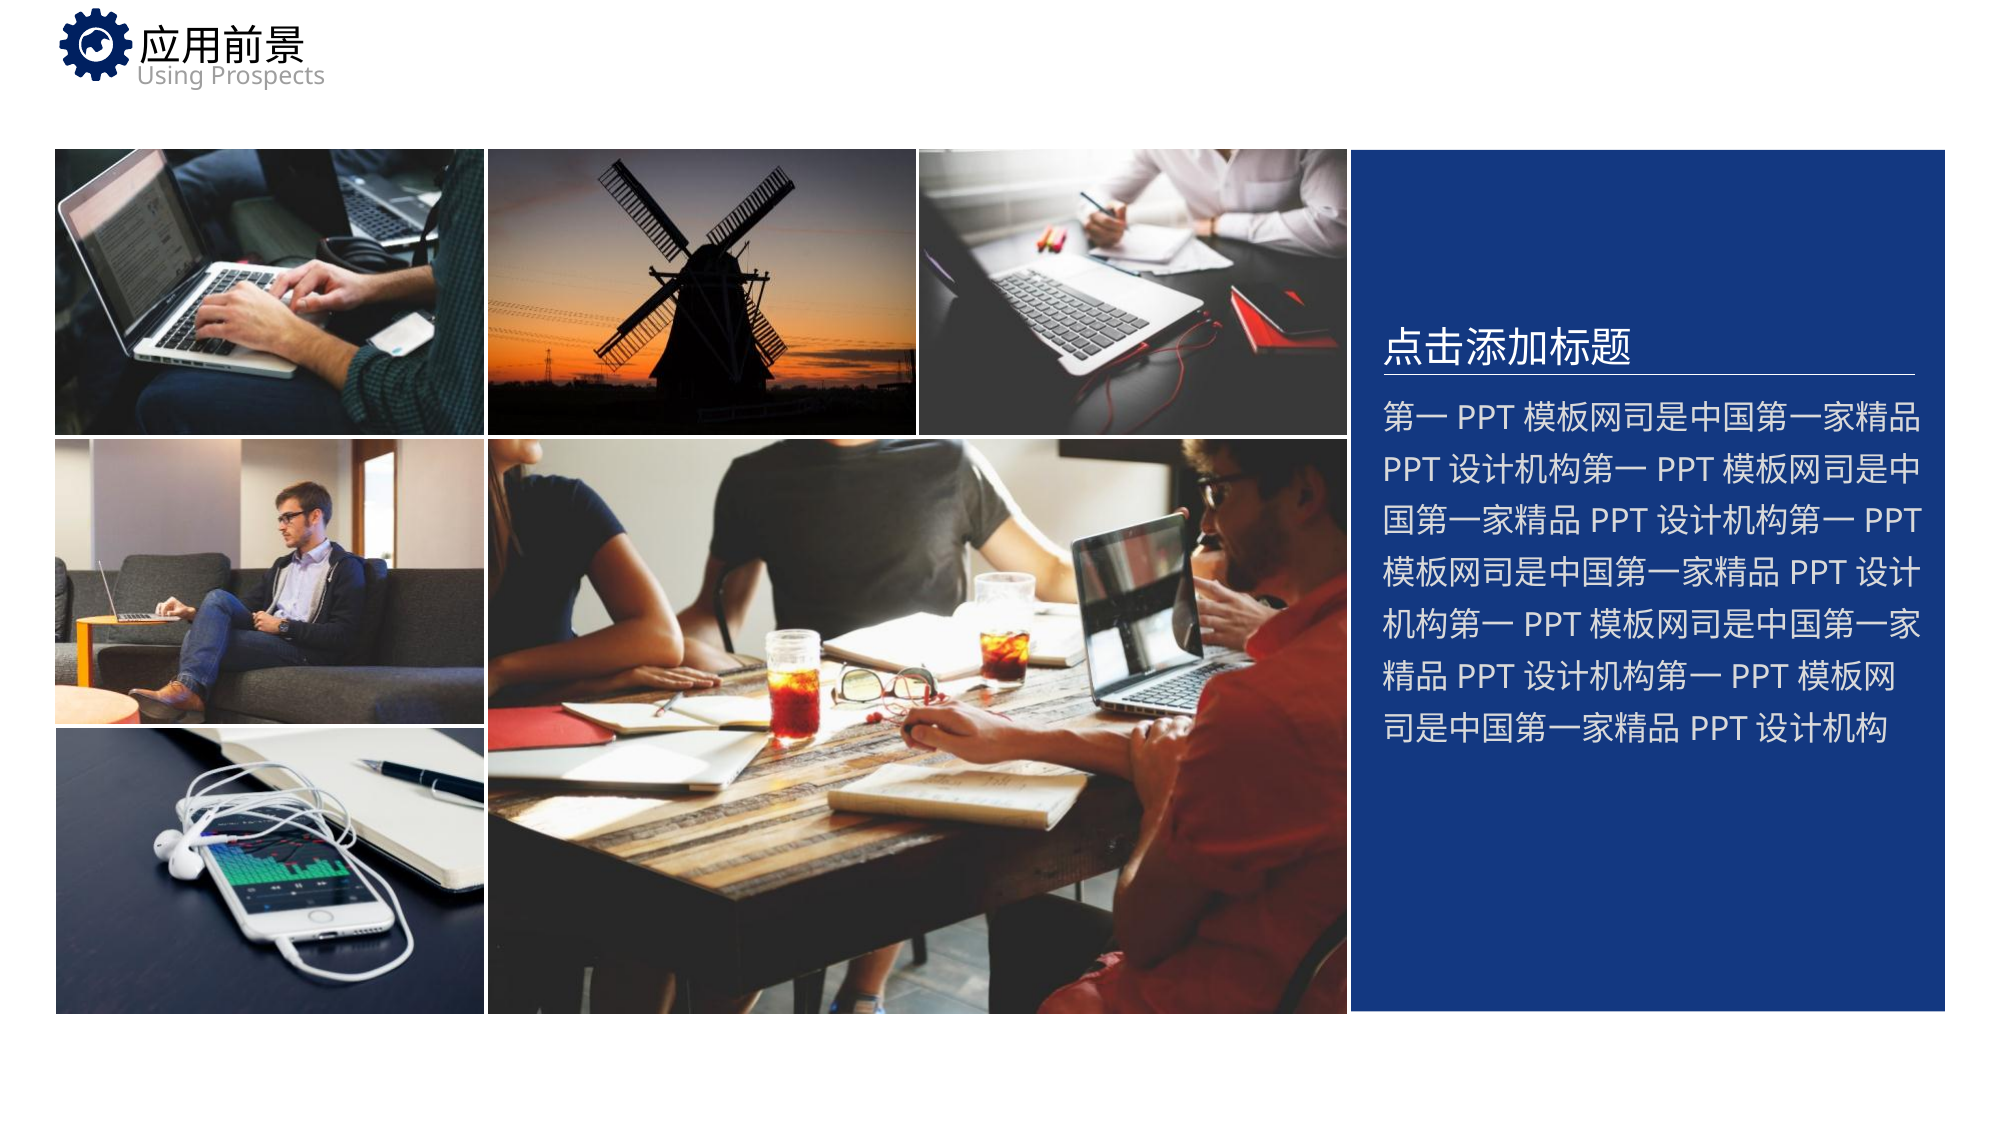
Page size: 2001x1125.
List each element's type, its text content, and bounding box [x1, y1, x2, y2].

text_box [121, 11, 580, 98]
picture [488, 439, 1347, 1014]
picture [488, 149, 916, 435]
text_box 点击添加标题 [1367, 313, 1868, 376]
text_box [1350, 149, 1946, 1012]
picture [55, 439, 484, 724]
picture [55, 149, 484, 435]
text_box 第一PPT模板网司是中国第一家精品PPT设计机构第一PPT模板网司是中国第一家精品PPT设计机构第一PPT模板网司是中国第一家精品PPT设计机构第一PPT模板网司是中国第一家精品PPT设计机构第一PPT模板网司是中国第一家精品PPT设计机构 [1367, 376, 1941, 755]
picture [919, 149, 1347, 435]
picture [56, 728, 484, 1014]
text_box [59, 8, 133, 81]
